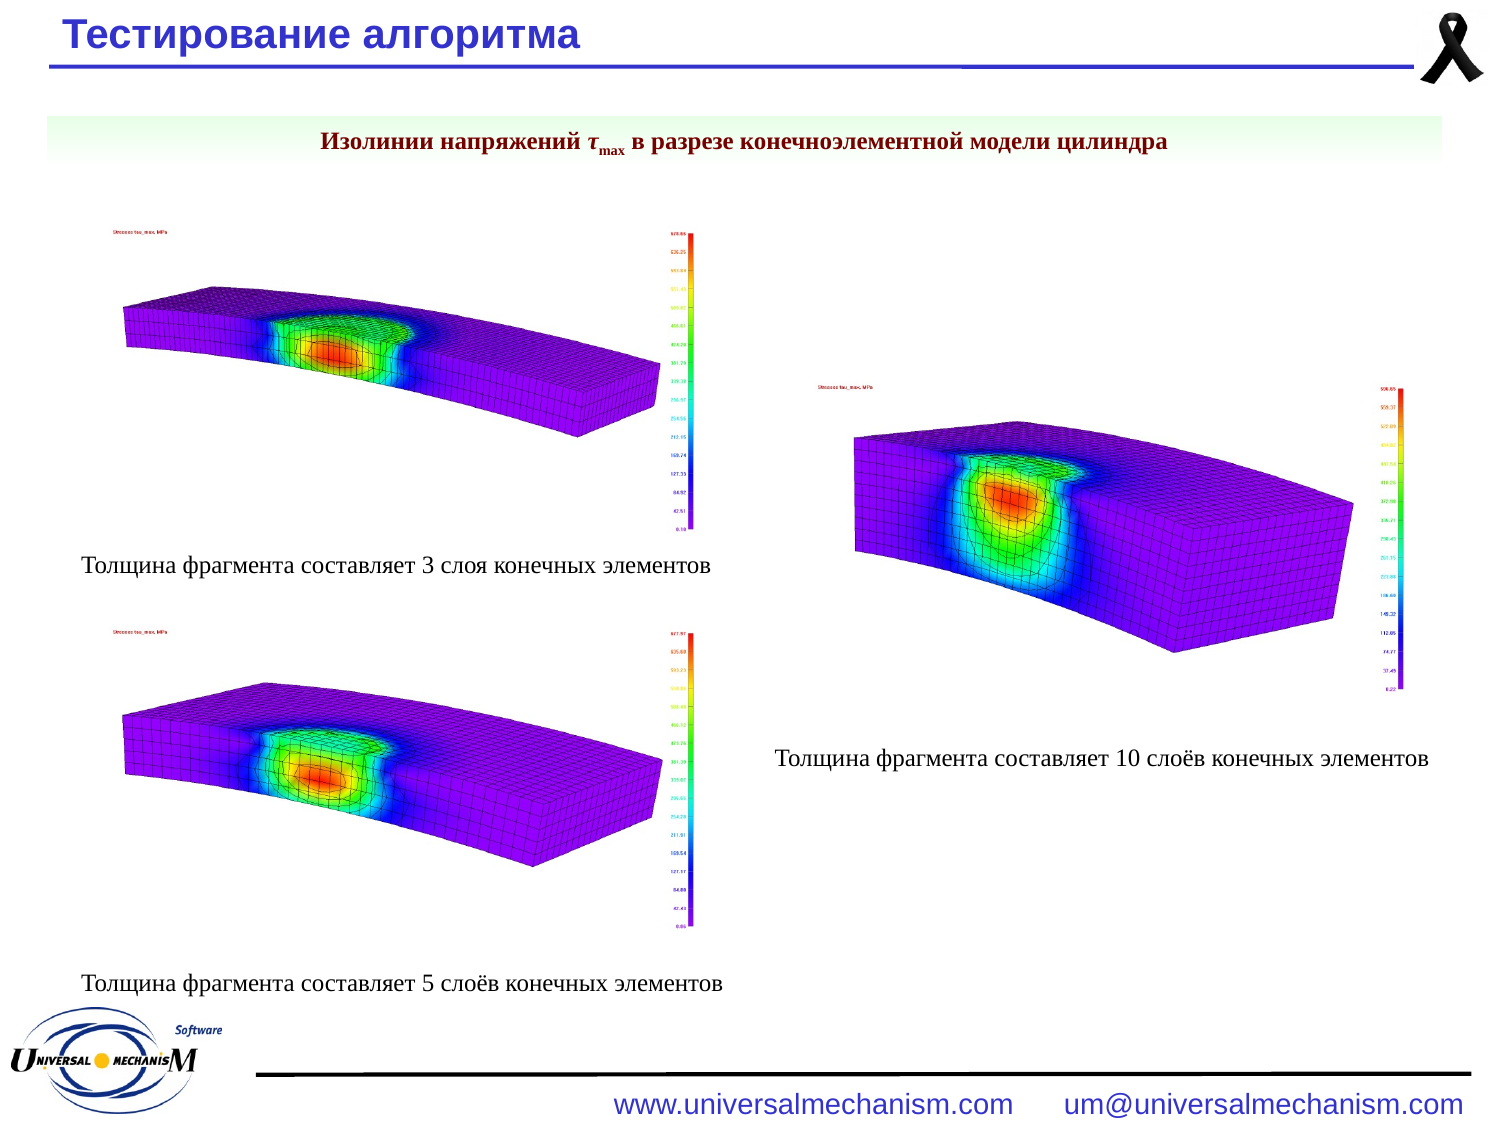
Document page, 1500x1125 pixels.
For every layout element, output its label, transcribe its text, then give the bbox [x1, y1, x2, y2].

picture [11, 1007, 222, 1114]
picture [109, 626, 695, 933]
picture [1414, 10, 1489, 86]
text_box Толщина фрагмента составляет 3 слоя конечных элементов [66, 541, 739, 586]
picture [109, 226, 695, 537]
text_box Изолинии напряжений τmax в разрезе конечноэлементной модели цилиндра [47, 116, 1442, 166]
text_box Тестирование алгоритма [47, 0, 1461, 68]
text_box Толщина фрагмента составляет 5 слоёв конечных элементов [66, 959, 754, 1004]
text_box Толщина фрагмента составляет 10 слоёв конечных элементов [759, 734, 1460, 779]
picture [814, 381, 1405, 696]
